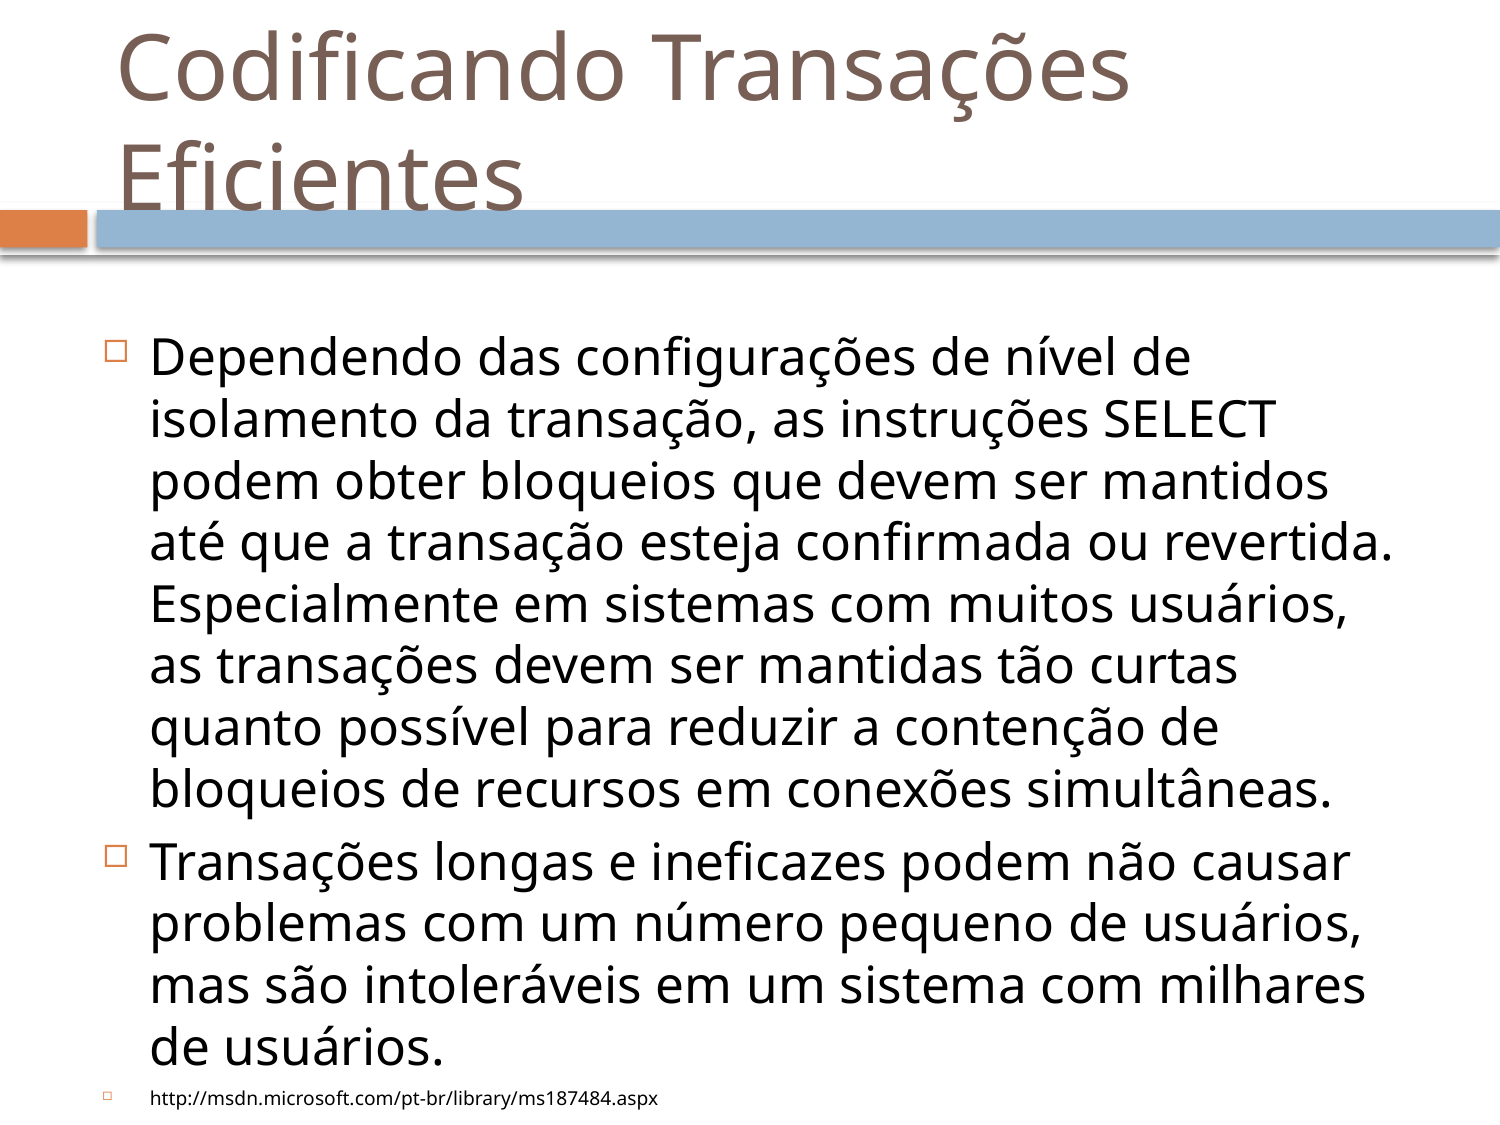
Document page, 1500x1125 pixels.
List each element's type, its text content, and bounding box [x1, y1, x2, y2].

title Codificando Transações Eficientes [100, 37, 1438, 200]
list Dependendo das configurações de nível de isolamento da transação, as instruções SELECT podem obter bloqueios que devem ser mantidos até que a transação esteja confirmada ou revertida. Especialmente em sistemas com muitos usuários, as transações devem ser mantidas tão curtas quanto possível para reduzir a contenção de bloqueios de recursos em conexões simultâneas. Transações longas e ineficazes podem não causar problemas com um número pequeno de usuários, mas são intoleráveis em um sistema com milhares de usuários. http://msdn.microsoft.com/pt-br/library/ms187484.aspx [87, 249, 1425, 1125]
